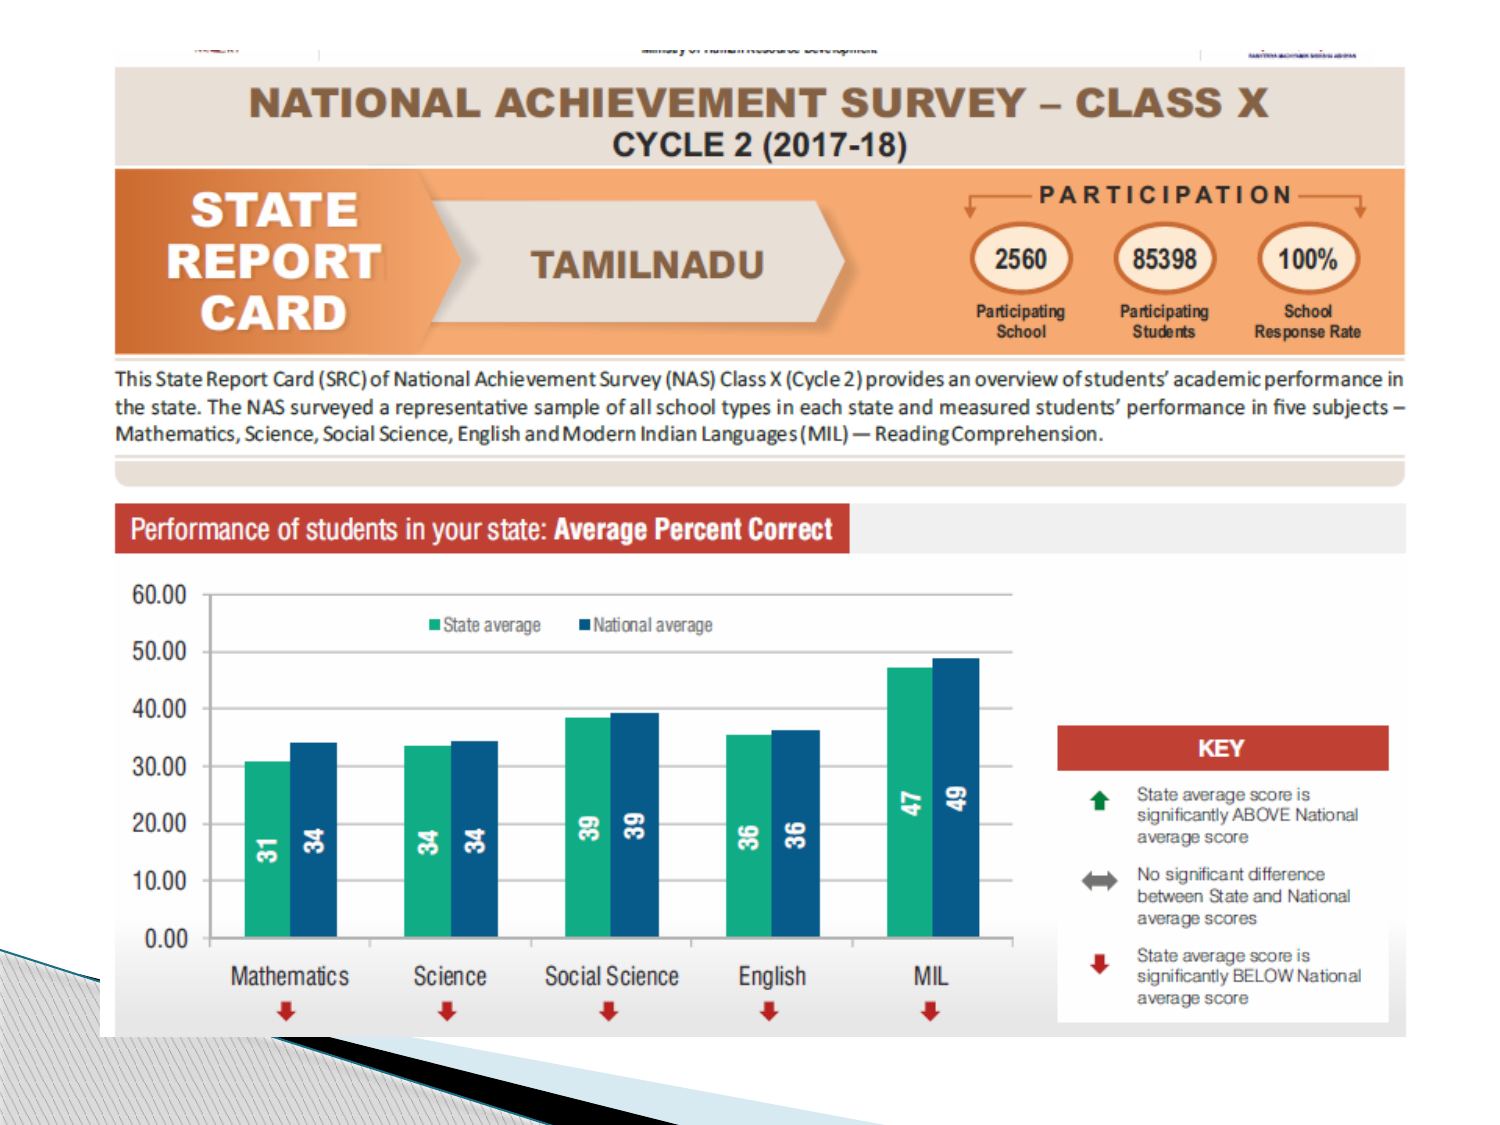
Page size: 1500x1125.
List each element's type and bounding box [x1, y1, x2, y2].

picture [99, 49, 1423, 1038]
